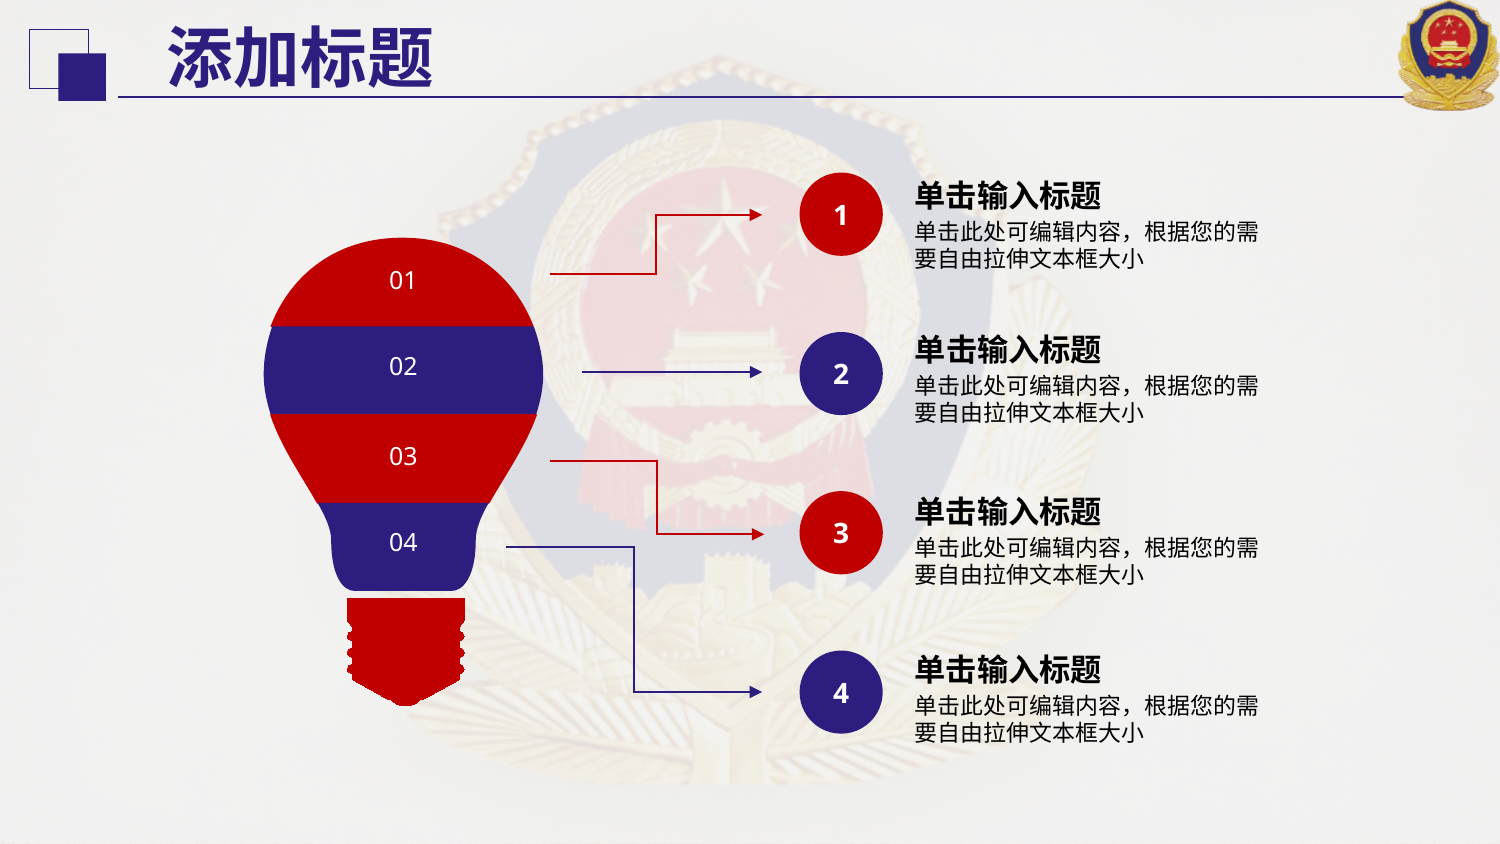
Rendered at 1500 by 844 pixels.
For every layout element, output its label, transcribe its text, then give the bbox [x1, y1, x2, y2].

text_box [263, 238, 544, 706]
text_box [505, 546, 1360, 755]
text_box [29, 28, 90, 89]
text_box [581, 322, 1360, 435]
text_box 添加标题 [152, 17, 686, 83]
text_box [57, 52, 107, 102]
picture [1370, 0, 1500, 130]
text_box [549, 460, 1360, 546]
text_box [549, 168, 1360, 281]
